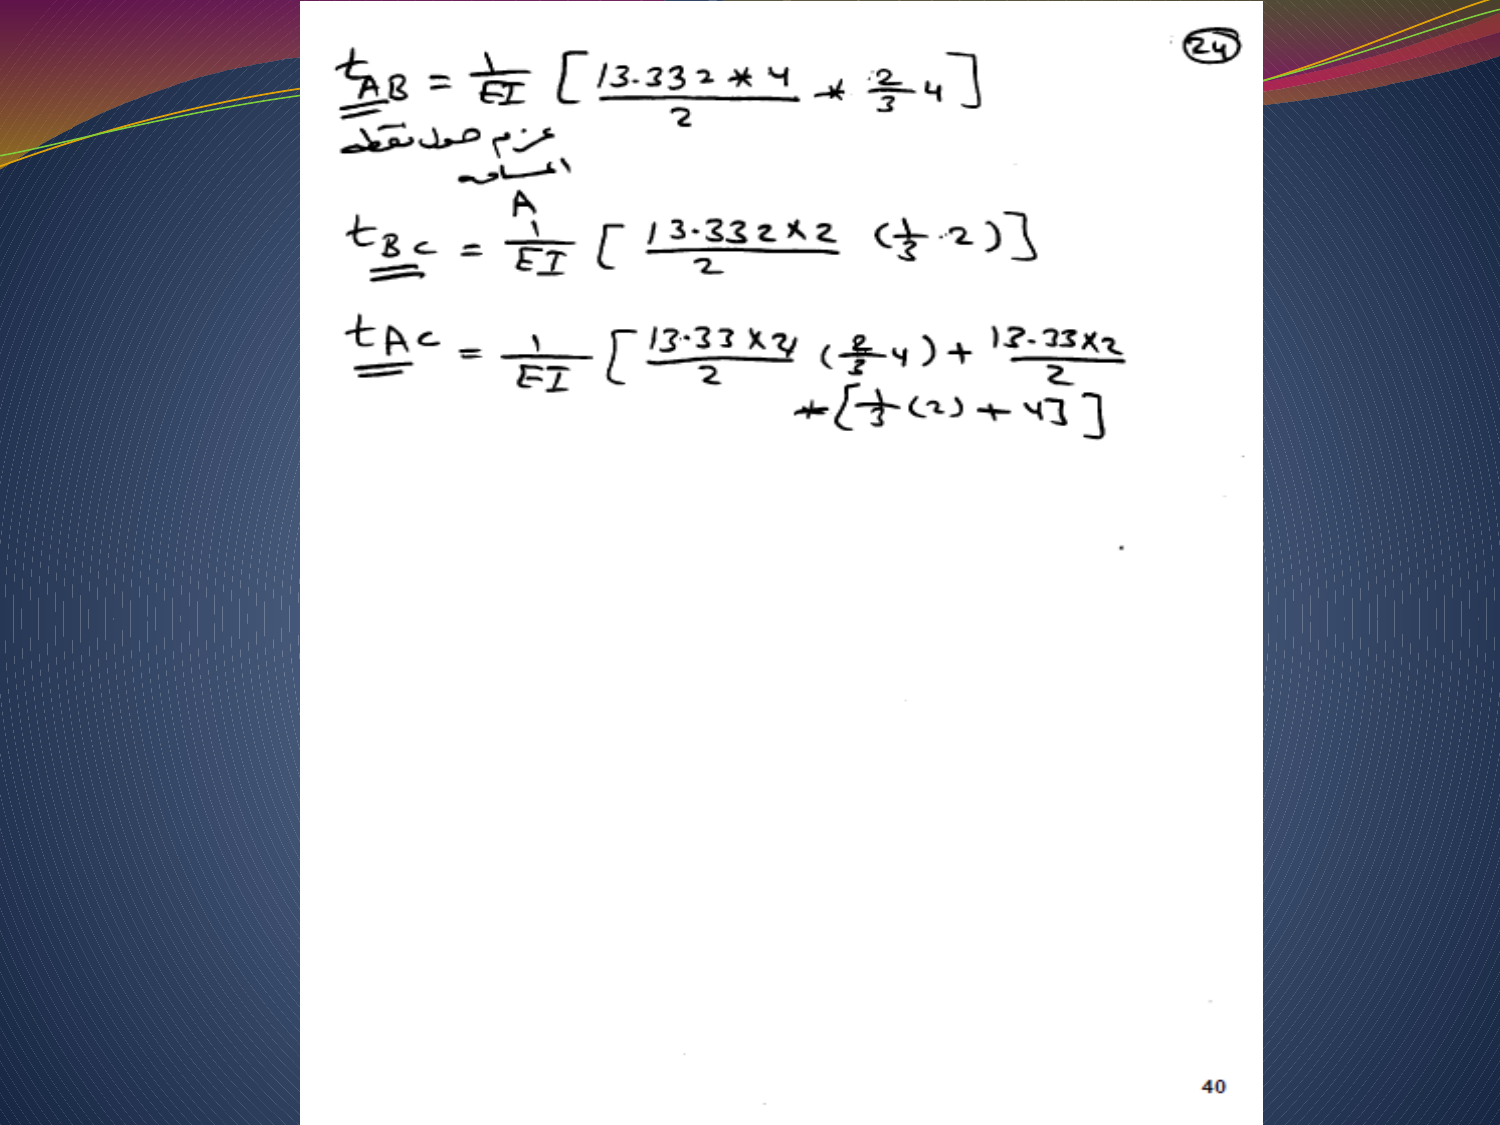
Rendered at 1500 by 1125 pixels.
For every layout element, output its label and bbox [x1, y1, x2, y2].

picture [299, 0, 1263, 1125]
